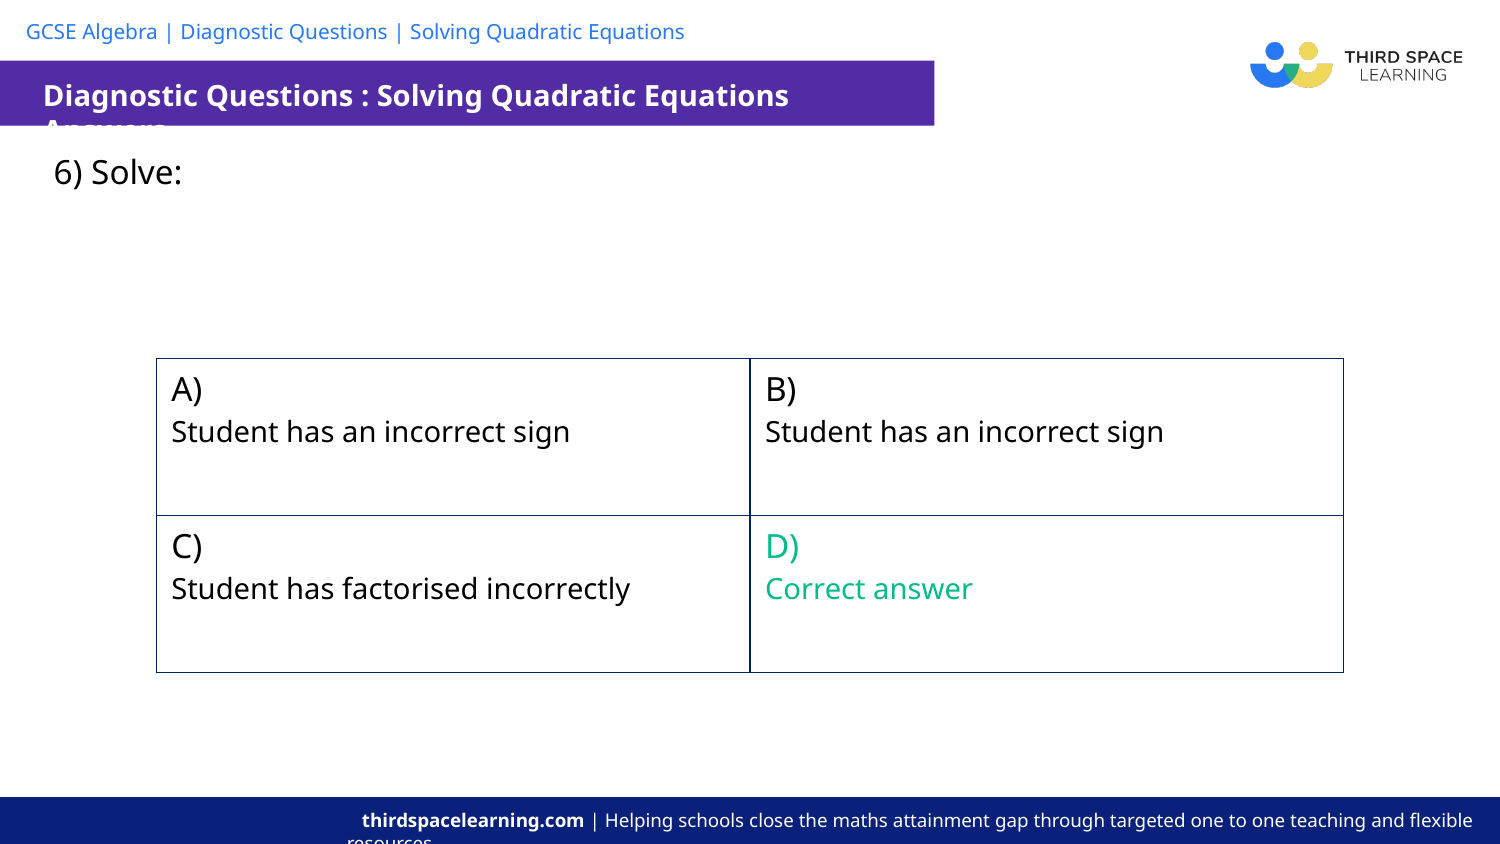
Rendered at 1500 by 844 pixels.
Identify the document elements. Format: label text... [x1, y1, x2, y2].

picture [1250, 33, 1465, 99]
text_box Diagnostic Questions : Solving Quadratic Equations Answers [27, 61, 936, 141]
